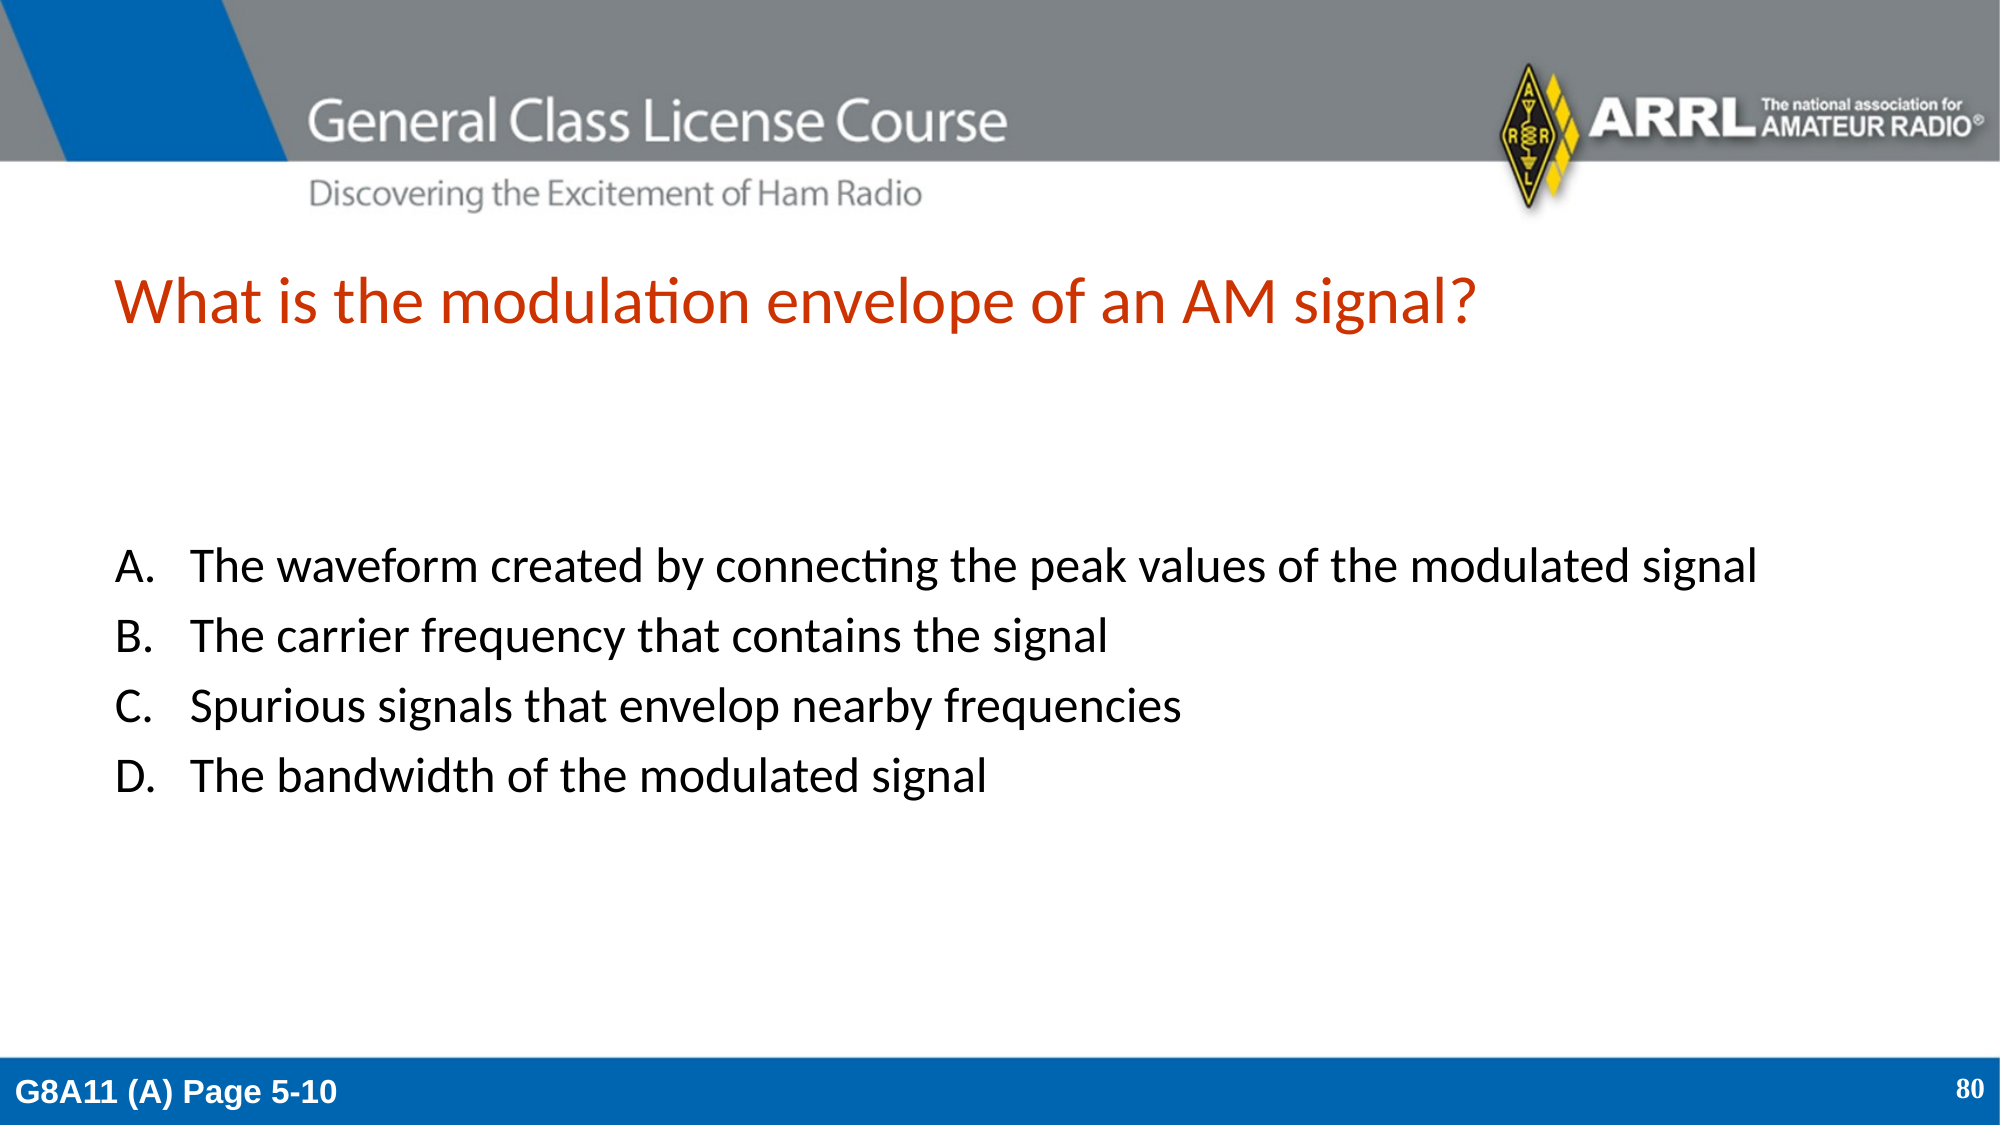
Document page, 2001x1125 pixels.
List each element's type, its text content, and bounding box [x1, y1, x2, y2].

picture [0, 0, 2001, 1125]
list The waveform created by connecting the peak values of the modulated signal The carrier frequency that contains the signal Spurious signals that envelop nearby frequencies The bandwidth of the modulated signal [99, 525, 1900, 1005]
text_box 80 [1875, 1062, 2000, 1113]
title What is the modulation envelope of an AM signal? [99, 249, 1900, 468]
text_box G8A11 (A) Page 5-10 [0, 1062, 1313, 1118]
